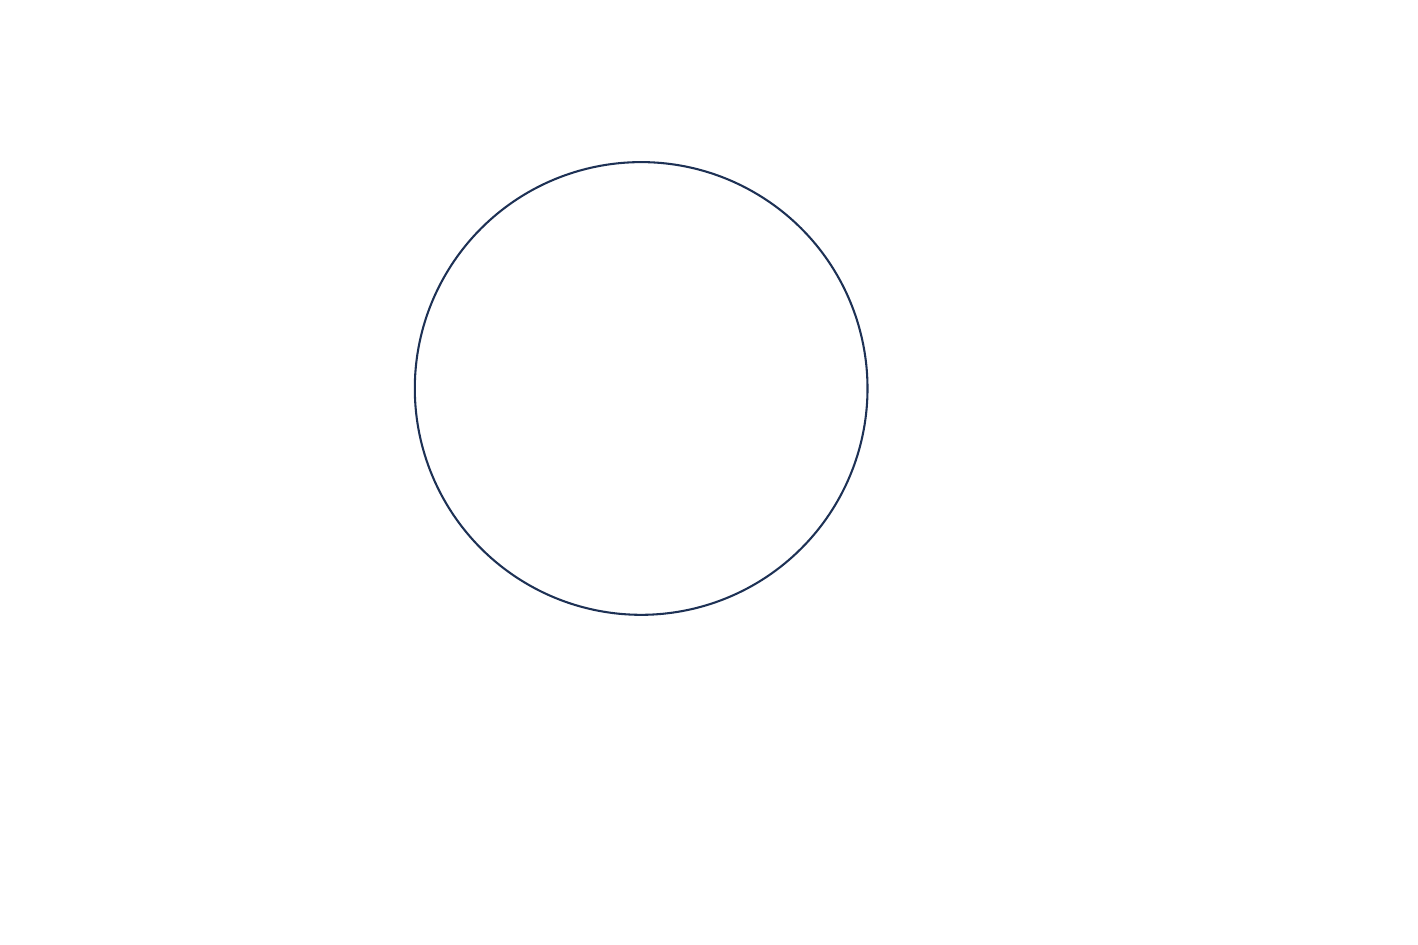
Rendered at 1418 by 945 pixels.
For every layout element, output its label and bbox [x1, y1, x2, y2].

text_box [413, 161, 869, 616]
